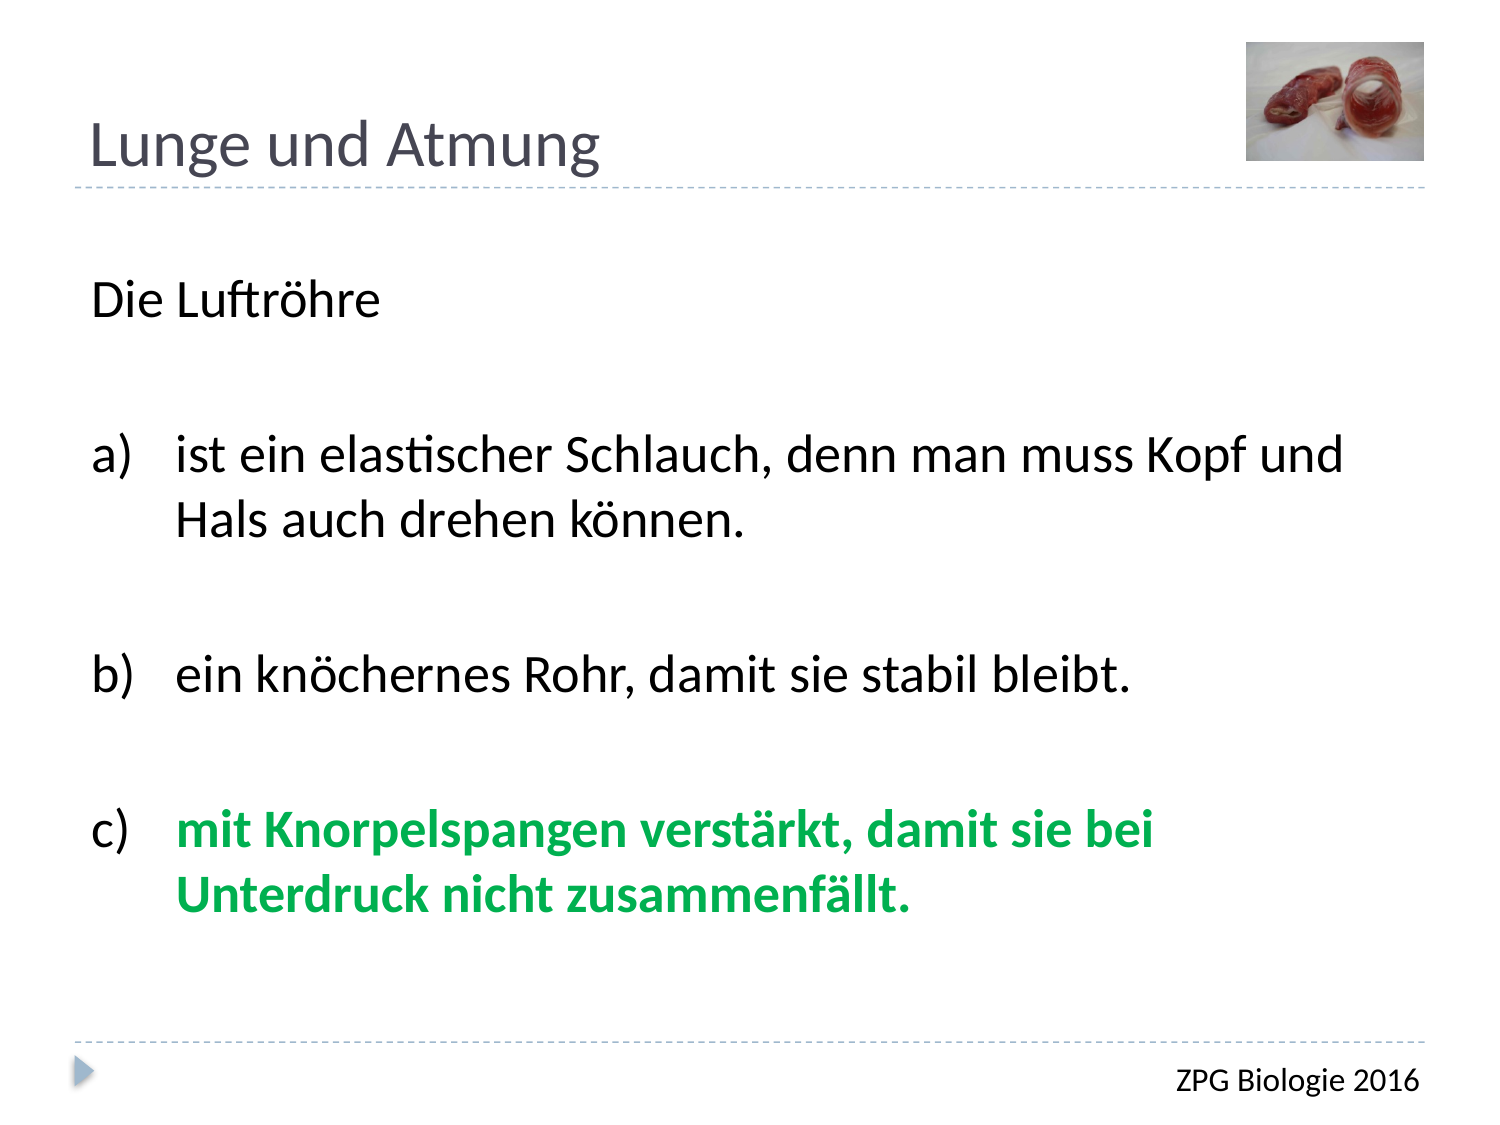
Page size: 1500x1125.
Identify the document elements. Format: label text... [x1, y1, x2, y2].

picture [1245, 42, 1424, 162]
text_box ZPG Biologie 2016 [112, 1050, 1435, 1105]
title Lunge und Atmung [75, 24, 1425, 188]
list Die Luftröhre a) ist ein elastischer Schlauch, denn man muss Kopf und Hals auch drehen können. b) ein knöchernes Rohr, damit sie stabil bleibt. c) mit Knorpelspangen verstärkt, damit sie bei Unterdruck nicht zusammenfällt. [76, 255, 1427, 1024]
